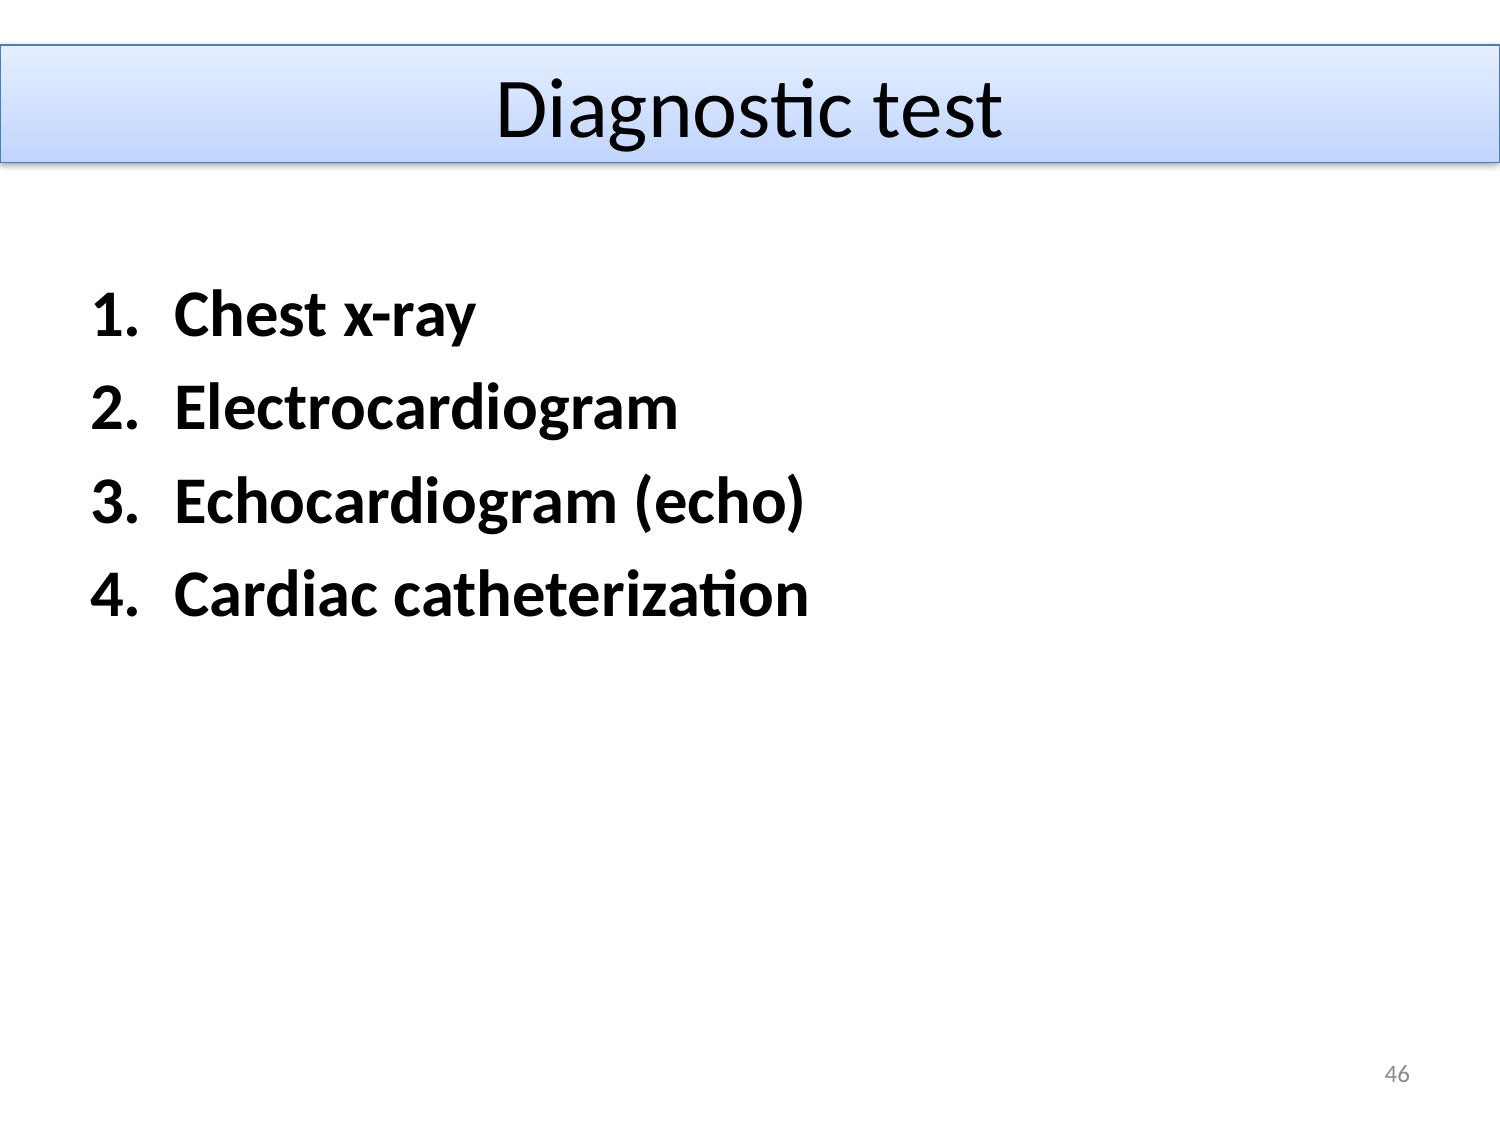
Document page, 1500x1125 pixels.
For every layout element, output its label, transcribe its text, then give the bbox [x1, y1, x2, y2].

slide_number 46 [1074, 1042, 1425, 1103]
list Chest x-ray Electrocardiogram Echocardiogram (echo) Cardiac catheterization [75, 262, 1425, 1005]
title Diagnostic test [0, 44, 1500, 163]
